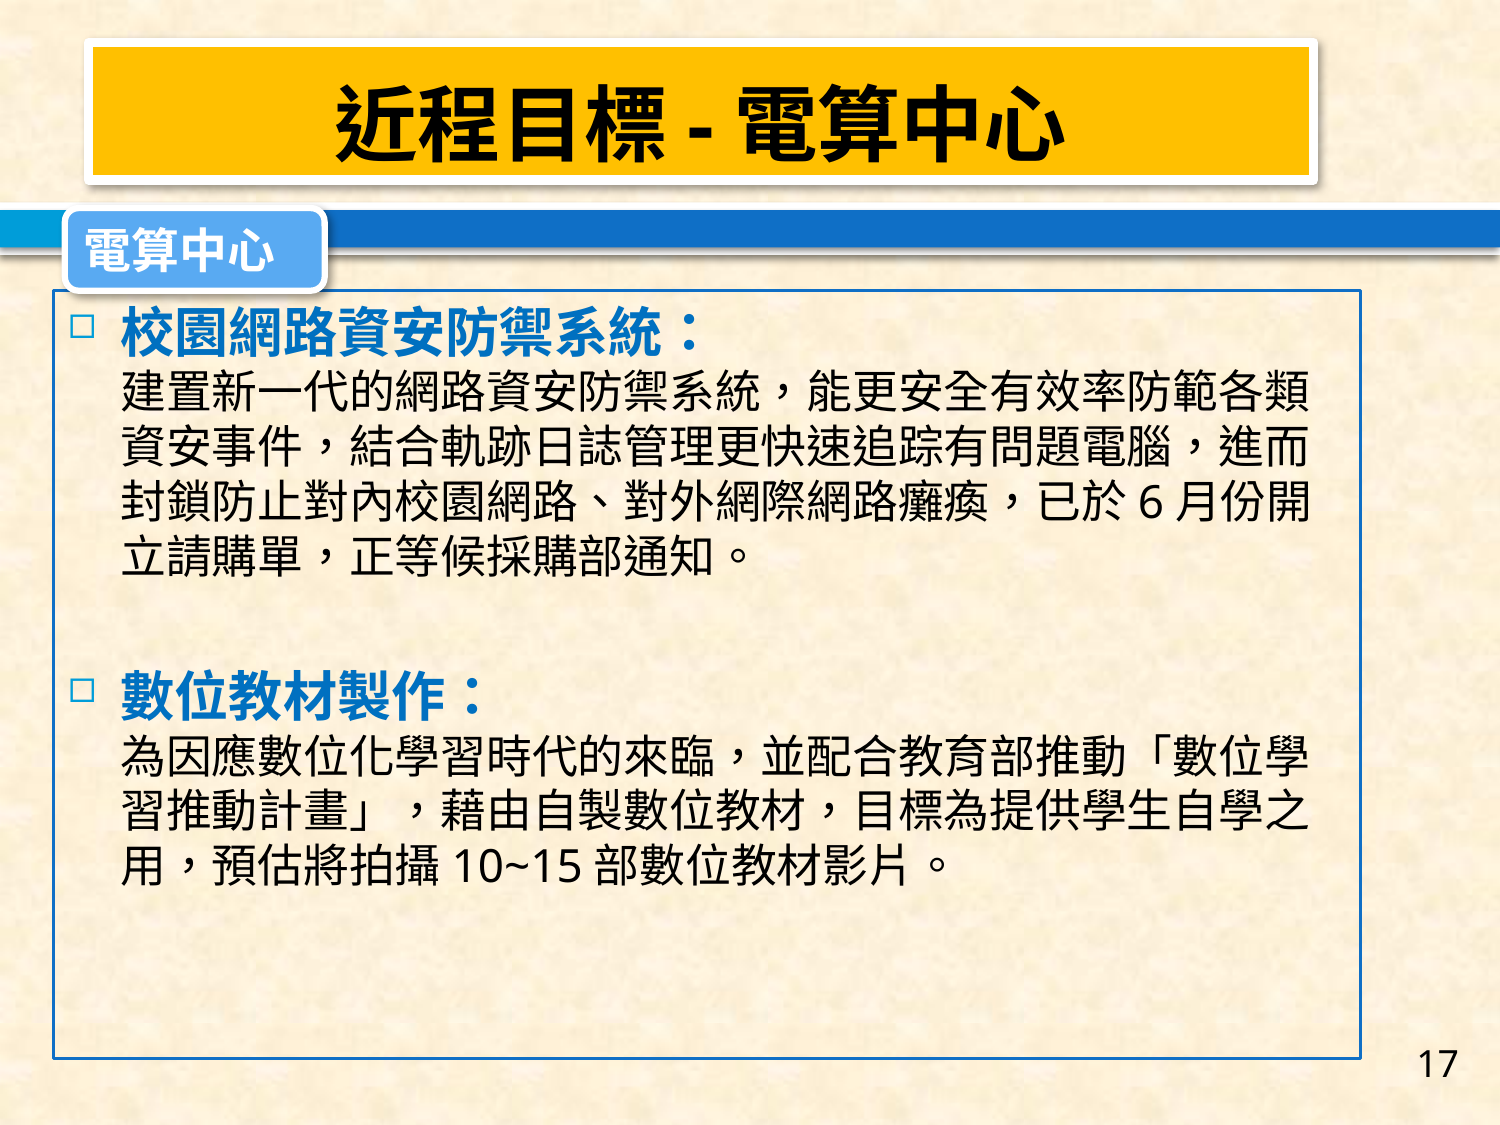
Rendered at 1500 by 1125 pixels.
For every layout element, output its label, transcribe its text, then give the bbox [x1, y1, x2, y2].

picture [0, 255, 1500, 1125]
text_box 近程目標-電算中心 [87, 41, 1315, 181]
slide_number 17 [1387, 1023, 1488, 1109]
picture [0, 0, 1500, 202]
text_box 電算中心 [63, 206, 327, 293]
list 校園網路資安防禦系統： 建置新一代的網路資安防禦系統，能更安全有效率防範各類資安事件，結合軌跡日誌管理更快速追踪有問題電腦，進而封鎖防止對內校園網路、對外網際網路癱瘓，已於6月份開立請購單，正等候採購部通知。 數位教材製作： 為因應數位化學習時代的來臨，並配合教育部推動「數位學習推動計畫」，藉由自製數位教材，目標為提供學生自學之用，預估將拍攝10~15部數位教材影片。 [52, 289, 1362, 1060]
